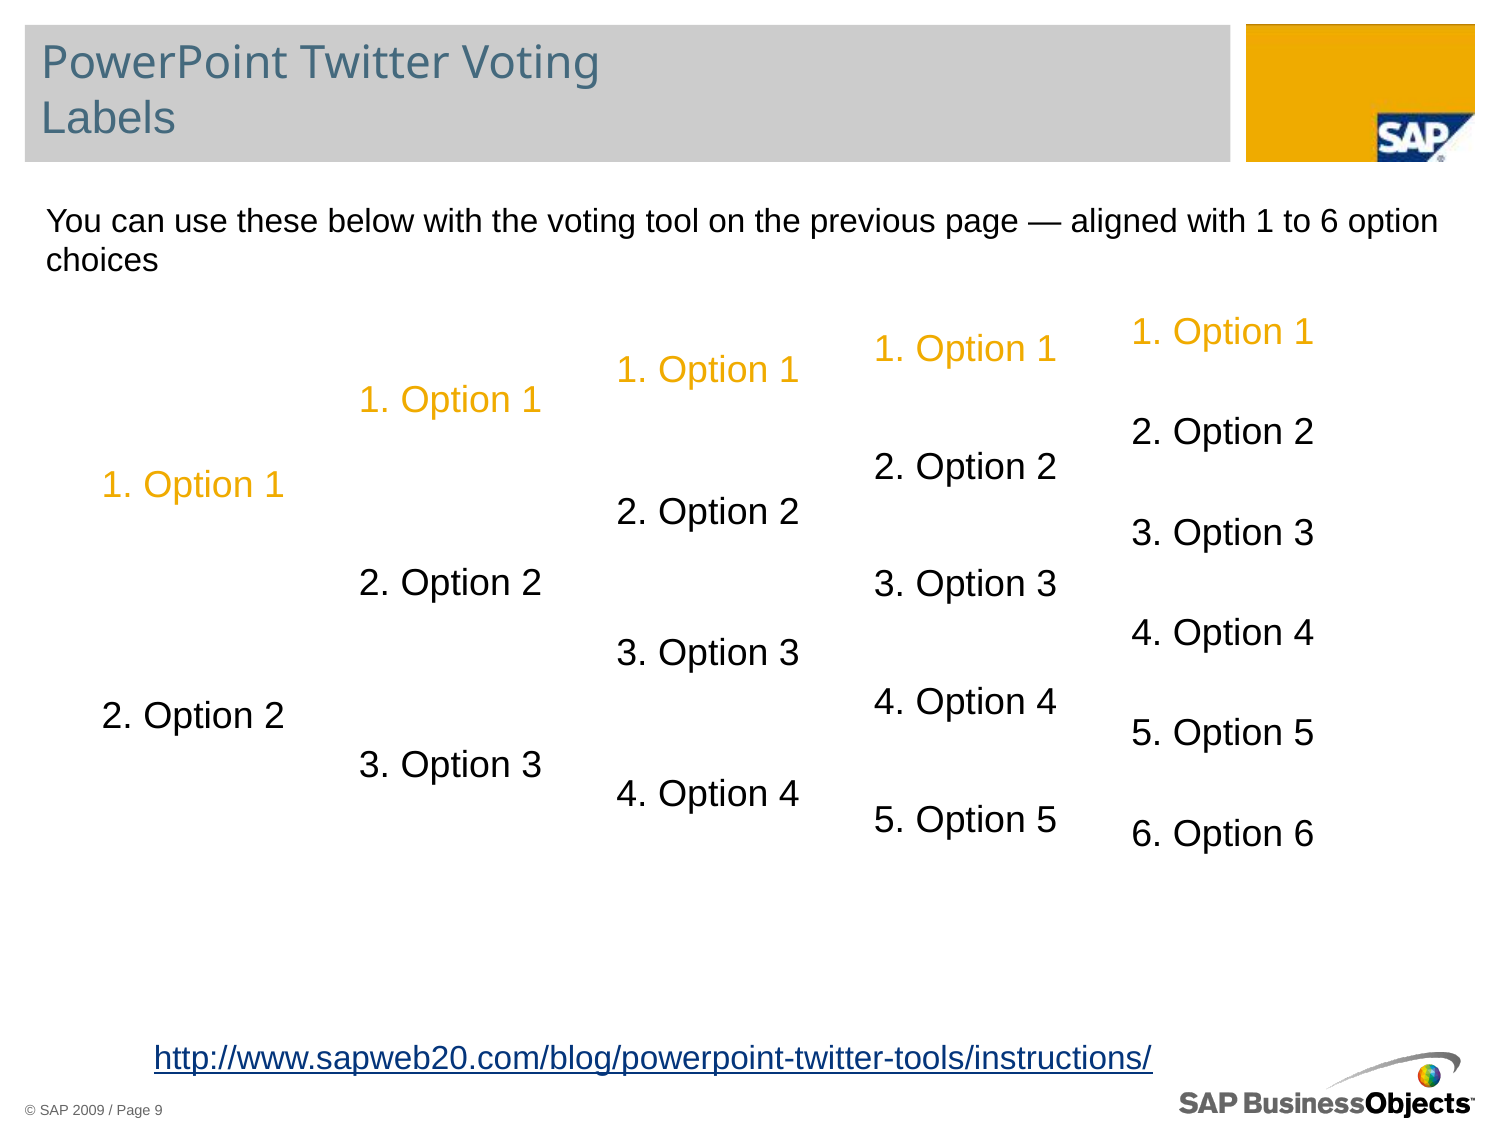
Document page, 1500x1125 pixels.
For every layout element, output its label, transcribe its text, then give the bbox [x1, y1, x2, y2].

slide_number © SAP 2009 / Page 9 [24, 1100, 139, 1119]
table_cell 2. Option 2 [170, 491, 427, 674]
table_cell 4. Option 4 [427, 723, 685, 865]
table_header 1. Option 1 [685, 290, 942, 407]
picture [1246, 24, 1475, 162]
text_box You can use these below with the voting tool on the previous page — aligned with 1 to 6 option choices [31, 191, 1459, 286]
picture [1179, 1052, 1475, 1118]
table_header 1. Option 1 [0, 369, 170, 600]
table_cell 4. Option 4 [942, 582, 1329, 683]
title PowerPoint Twitter Voting Labels [40, 33, 1218, 151]
table_cell 2. Option 2 [0, 600, 170, 831]
table_cell 5. Option 5 [685, 760, 942, 878]
table_header 1. Option 1 [942, 286, 1329, 382]
text_box http://www.sapweb20.com/blog/powerpoint-twitter-tools/instructions/ [139, 1029, 1169, 1124]
table_cell 4. Option 4 [685, 643, 942, 760]
table_cell 2. Option 2 [942, 382, 1329, 482]
table_cell 3. Option 3 [427, 582, 685, 723]
table_header 1. Option 1 [170, 308, 427, 491]
table_cell 3. Option 3 [942, 482, 1329, 582]
table_header 1. Option 1 [427, 299, 685, 441]
table_cell 6. Option 6 [942, 783, 1329, 883]
table_cell 3. Option 3 [170, 674, 427, 856]
table_cell 3. Option 3 [685, 525, 942, 643]
table_cell 5. Option 5 [942, 683, 1329, 783]
table_cell 2. Option 2 [427, 441, 685, 582]
table_cell 2. Option 2 [685, 407, 942, 525]
